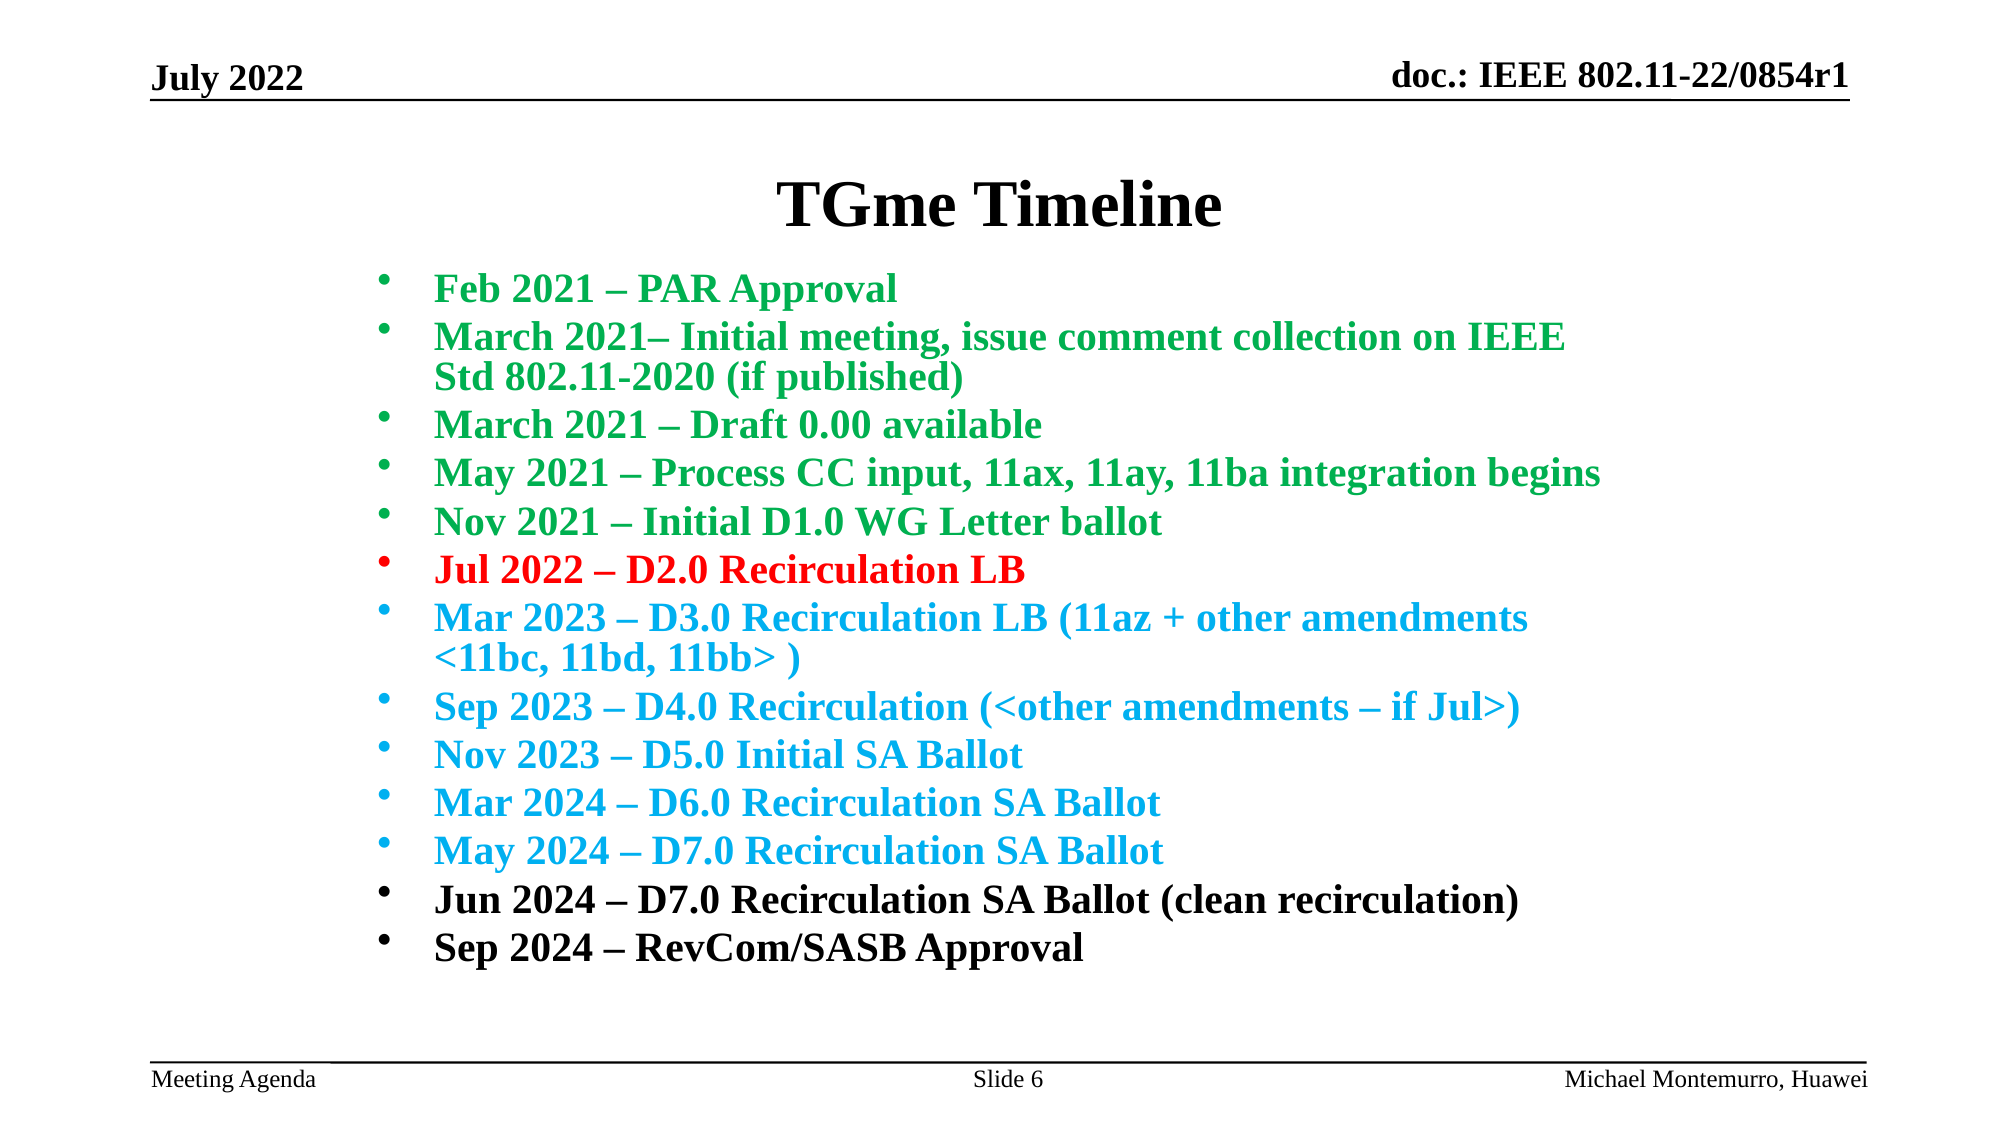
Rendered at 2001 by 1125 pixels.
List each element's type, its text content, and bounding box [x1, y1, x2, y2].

slide_number Slide 6 [972, 1061, 1045, 1093]
title TGme Timeline [150, 112, 1850, 288]
list Feb 2021 – PAR Approval March 2021– Initial meeting, issue comment collection on IEEE Std 802.11-2020 (if published) March 2021 – Draft 0.00 available May 2021 – Process CC input, 11ax, 11ay, 11ba integration begins Nov 2021 – Initial D1.0 WG Letter ballot Jul 2022 – D2.0 Recirculation LB Mar 2023 – D3.0 Recirculation LB (11az + other amendments <11bc, 11bd, 11bb> ) Sep 2023 – D4.0 Recirculation (<other amendments – if Jul>) Nov 2023 – D5.0 Initial SA Ballot Mar 2024 – D6.0 Recirculation SA Ballot May 2024 – D7.0 Recirculation SA Ballot Jun 2024 – D7.0 Recirculation SA Ballot (clean recirculation) Sep 2024 – RevCom/SASB Approval [362, 288, 1638, 938]
footer Michael Montemurro, Huawei [1266, 1061, 1869, 1093]
